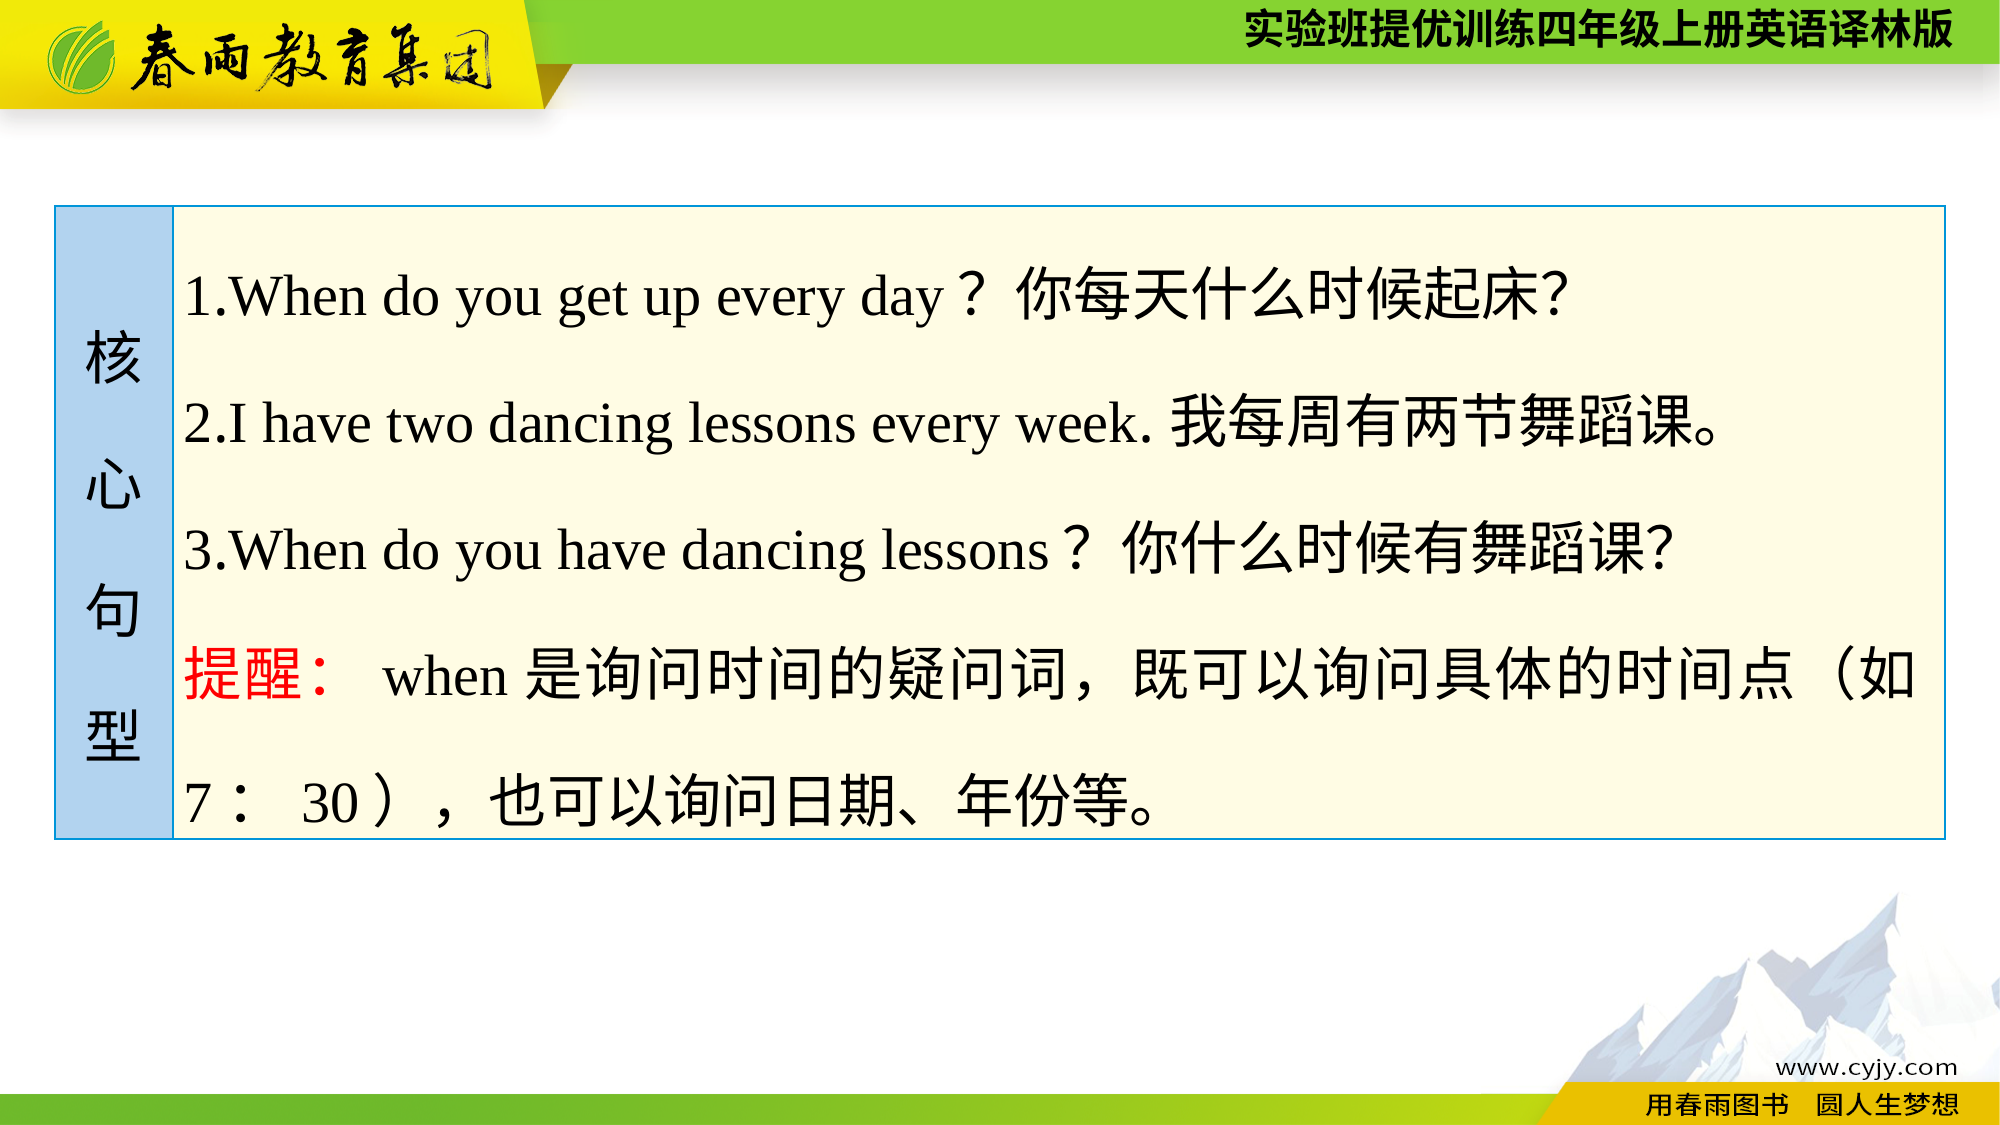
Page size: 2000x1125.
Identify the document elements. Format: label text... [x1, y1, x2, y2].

table_header 核 心 句 型 [56, 207, 172, 838]
picture [0, 0, 2000, 1125]
table_header 1.When do you get up every day？你每天什么时候起床？ 2.I have two dancing lessons every week.我每周有两节舞蹈课。 3.When do you have dancing lessons？你什么时候有舞蹈课？ 提醒：when是询问时间的疑问词，既可以询问具体的时间点（如7：30），也可以询问日期、年份等。 [174, 207, 1944, 838]
